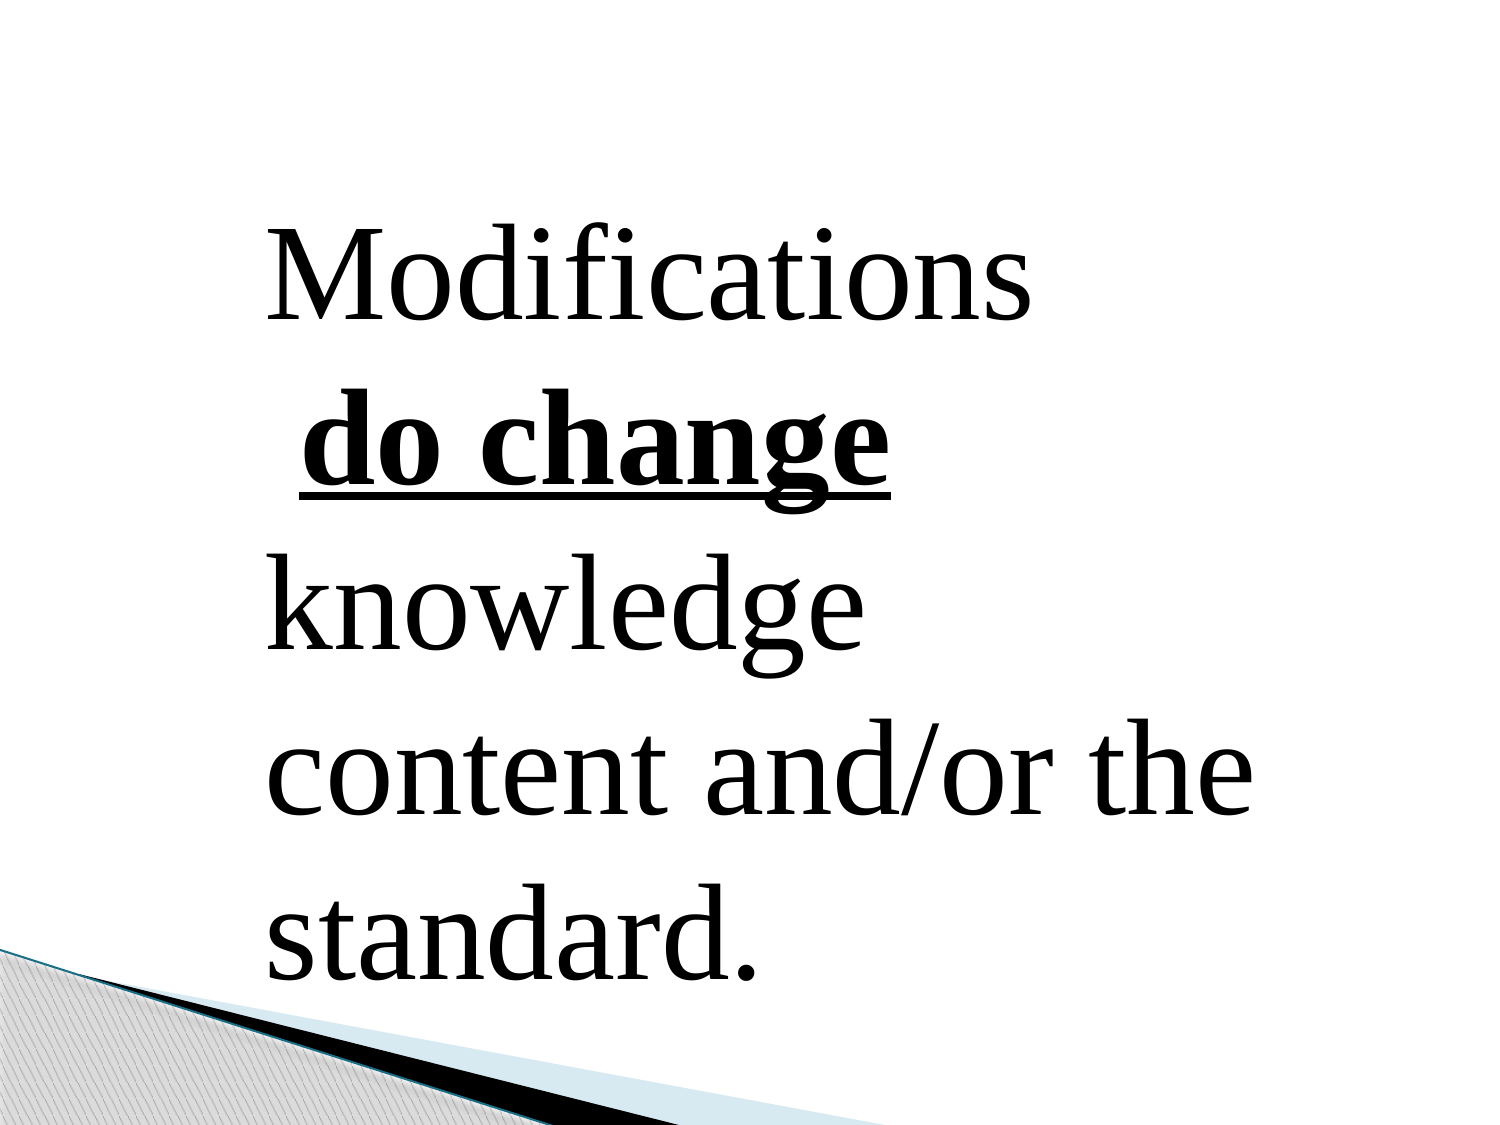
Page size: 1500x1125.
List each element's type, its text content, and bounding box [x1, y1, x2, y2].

text_box Modifications do change knowledge content and/or the standard. [249, 174, 1317, 1015]
